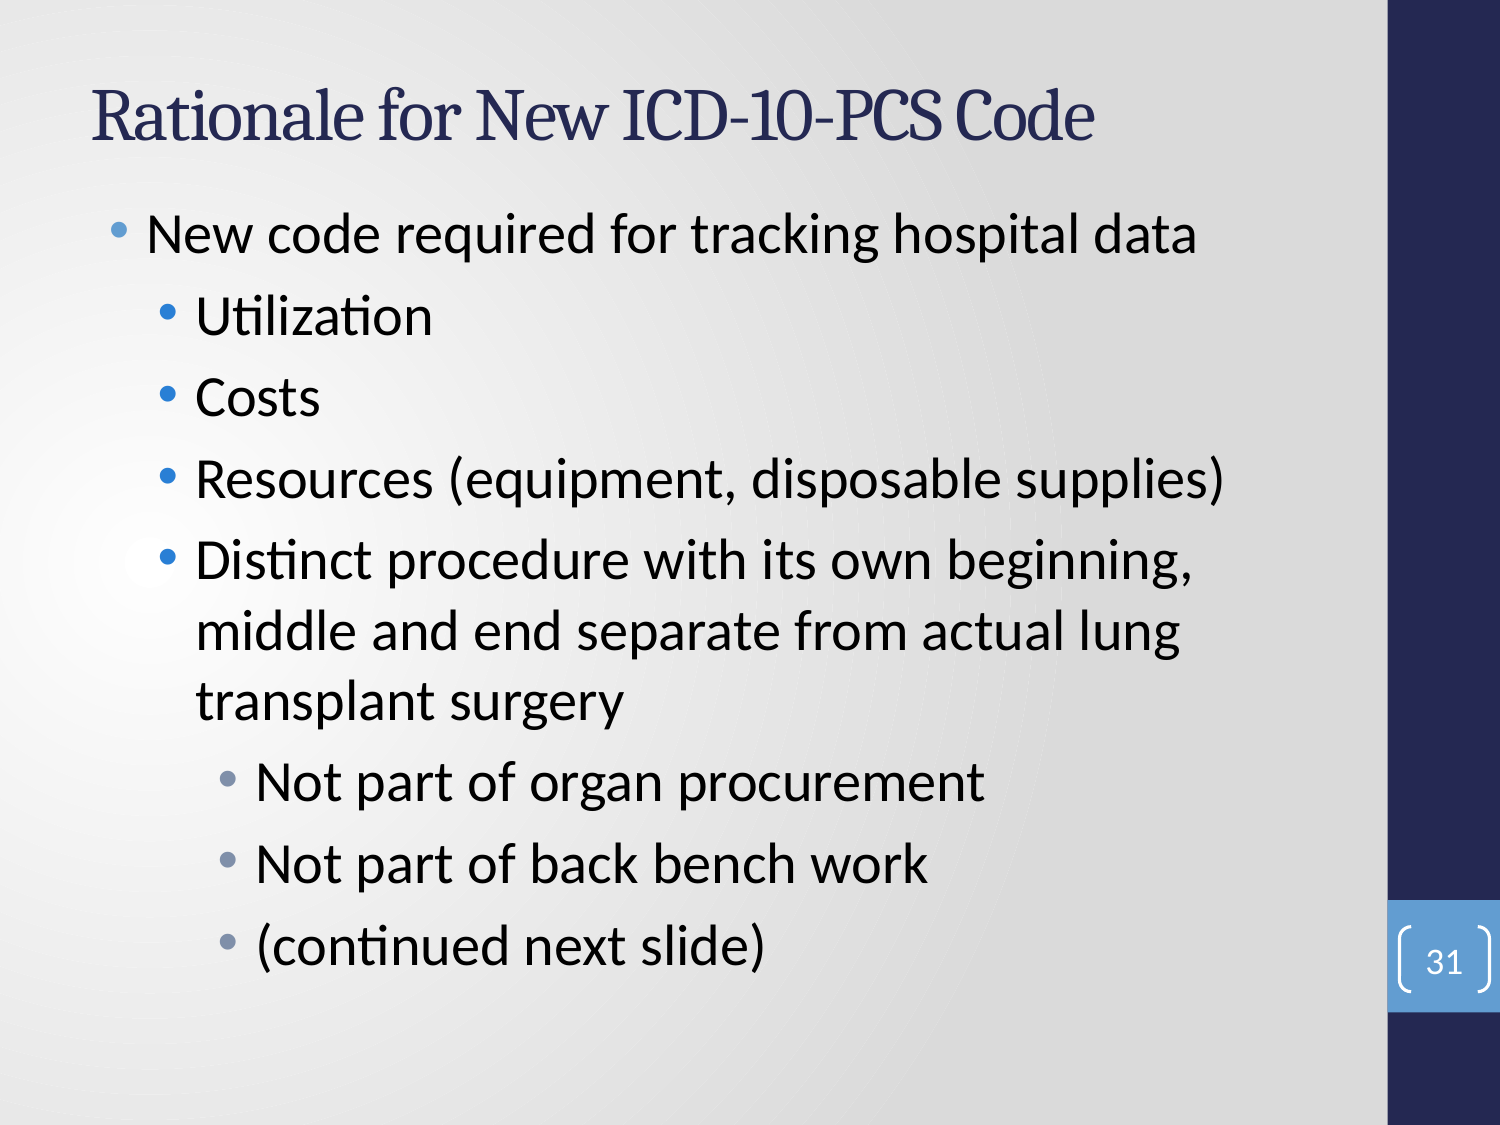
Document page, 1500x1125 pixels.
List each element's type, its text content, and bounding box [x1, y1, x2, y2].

list New code required for tracking hospital data Utilization Costs Resources (equipment, disposable supplies) Distinct procedure with its own beginning, middle and end separate from actual lung transplant surgery Not part of organ procurement Not part of back bench work (continued next slide) [75, 187, 1300, 1075]
slide_number 31 [1397, 925, 1492, 994]
title Rationale for New ICD-10-PCS Code [75, 45, 1413, 175]
